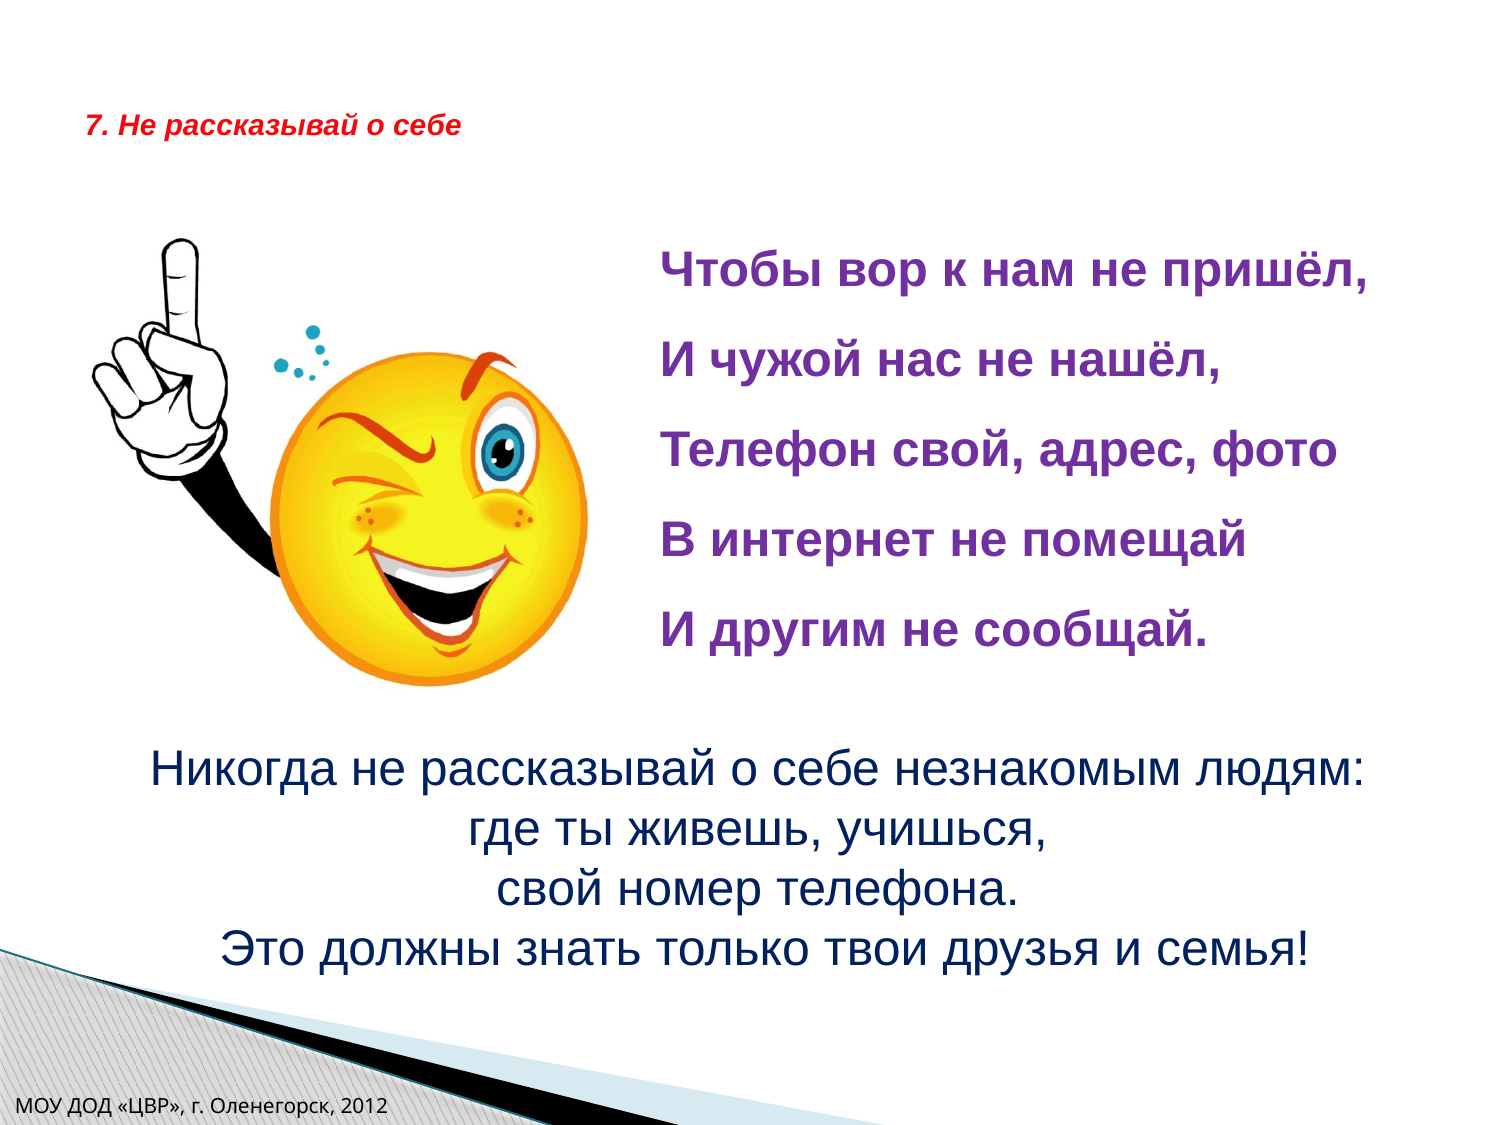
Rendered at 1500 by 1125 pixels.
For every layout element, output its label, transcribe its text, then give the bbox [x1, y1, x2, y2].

text_box МОУ ДОД «ЦВР», г. Оленегорск, 2012 [0, 1065, 457, 1125]
text_box Никогда не рассказывай о себе незнакомым людям: где ты живешь, учишься, свой номер телефона. Это должны знать только твои друзья и семья! [134, 727, 1396, 983]
picture [70, 234, 613, 704]
list Чтобы вор к нам не пришёл, И чужой нас не нашёл, Телефон свой, адрес, фото В интернет не помещай И другим не сообщай. [585, 199, 1477, 707]
title 7. Не рассказывай о себе [70, 23, 1126, 223]
